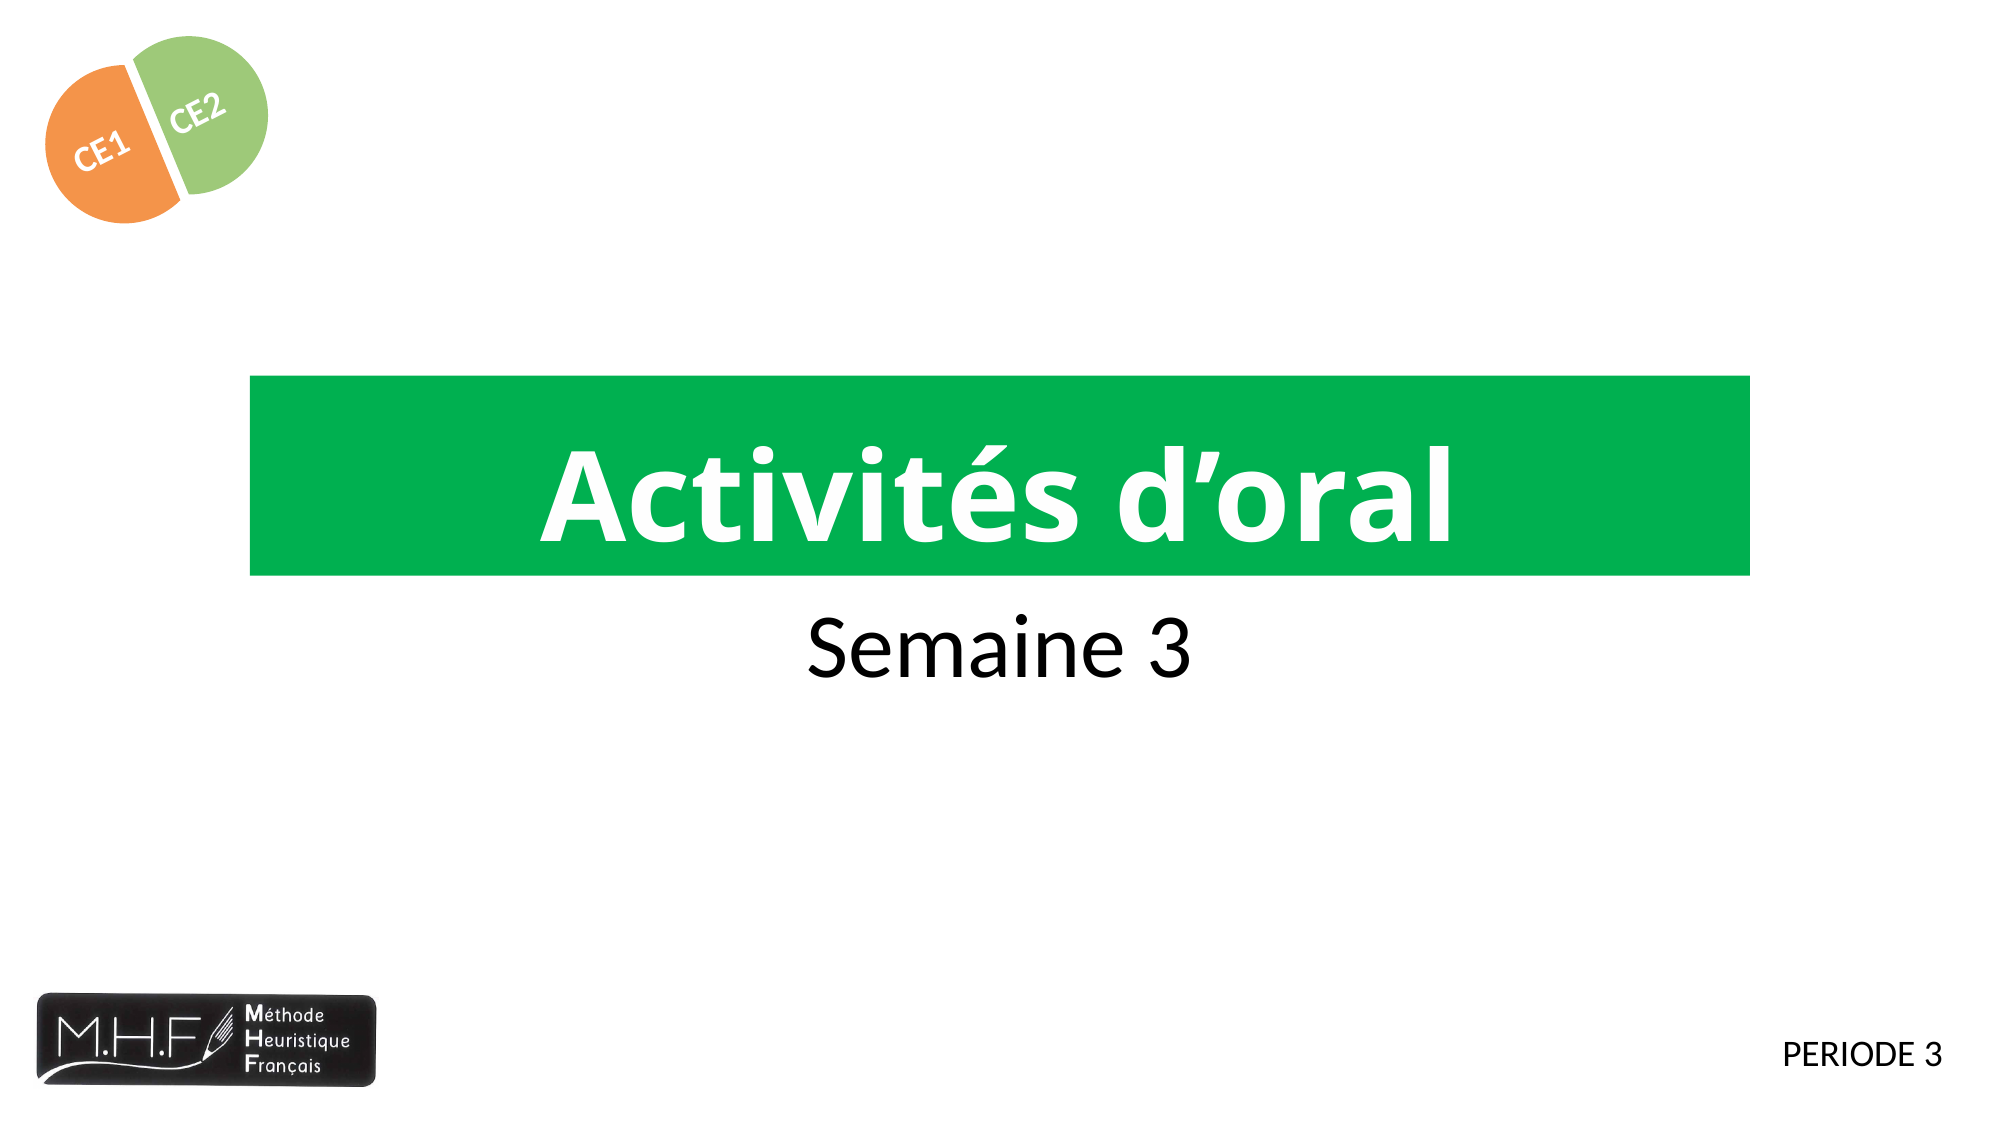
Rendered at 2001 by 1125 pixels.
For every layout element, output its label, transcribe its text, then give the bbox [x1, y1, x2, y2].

title Activités d’oral [249, 375, 1750, 576]
text_box PERIODE 3 [1362, 1021, 1967, 1082]
picture [33, 990, 379, 1089]
subtitle Semaine 3 [249, 590, 1750, 863]
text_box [45, 35, 269, 224]
